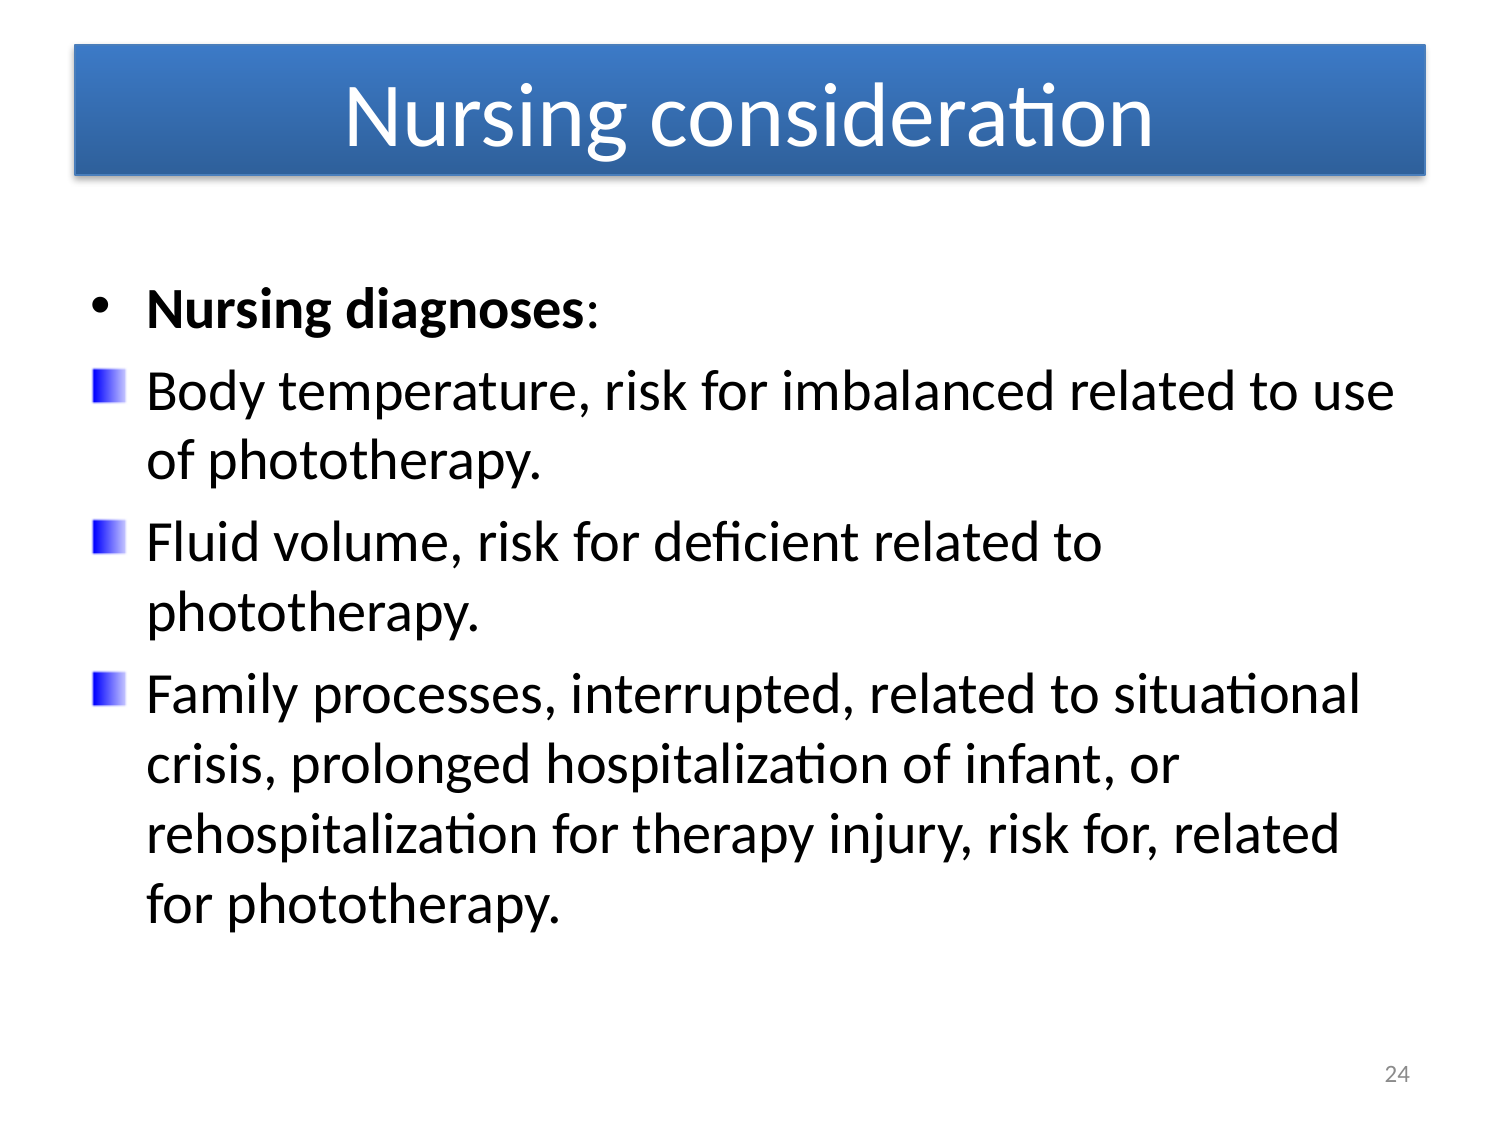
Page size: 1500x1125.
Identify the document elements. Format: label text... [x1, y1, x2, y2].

picture [90, 366, 131, 408]
picture [90, 517, 131, 559]
title Nursing consideration [74, 44, 1426, 176]
list Nursing diagnoses: Body temperature, risk for imbalanced related to use of phototherapy. Fluid volume, risk for deficient related to phototherapy. Family processes, interrupted, related to situational crisis, prolonged hospitalization of infant, or rehospitalization for therapy injury, risk for, related for phototherapy. [75, 262, 1425, 1005]
picture [90, 669, 131, 711]
slide_number 24 [1074, 1042, 1425, 1103]
